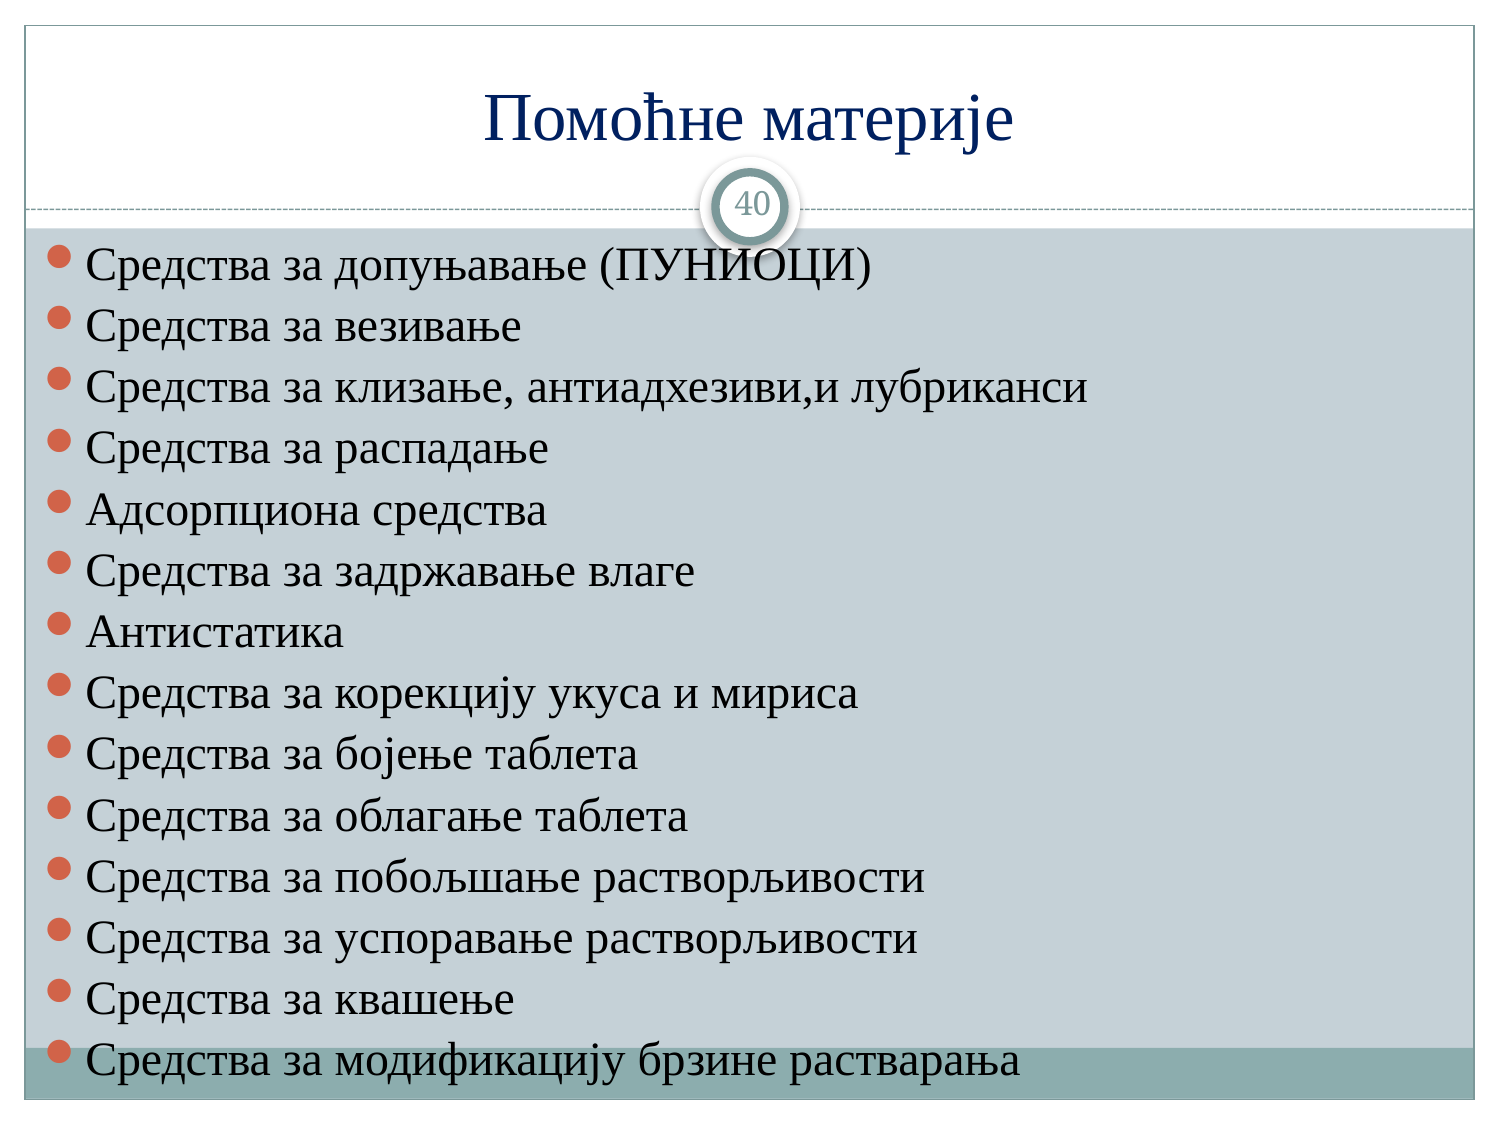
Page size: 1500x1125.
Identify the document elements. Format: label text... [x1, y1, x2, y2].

slide_number 40 [715, 168, 791, 241]
title Помоћне материје [49, 37, 1450, 162]
list Средства за допуњавање (ПУНИОЦИ) Средства за везивање Средства за клизање, антиадхезиви,и лубриканси Средства за распадање Адсорпциона средства Средства за задржавање влаге Антистатика Средства за корекцију укуса и мириса Средства за бојење таблета Средства за облагање таблета Средства за побољшање растворљивости Средства за успоравање растворљивости Средства за квашење Средства за модификацију брзине растварања [29, 231, 1500, 1094]
